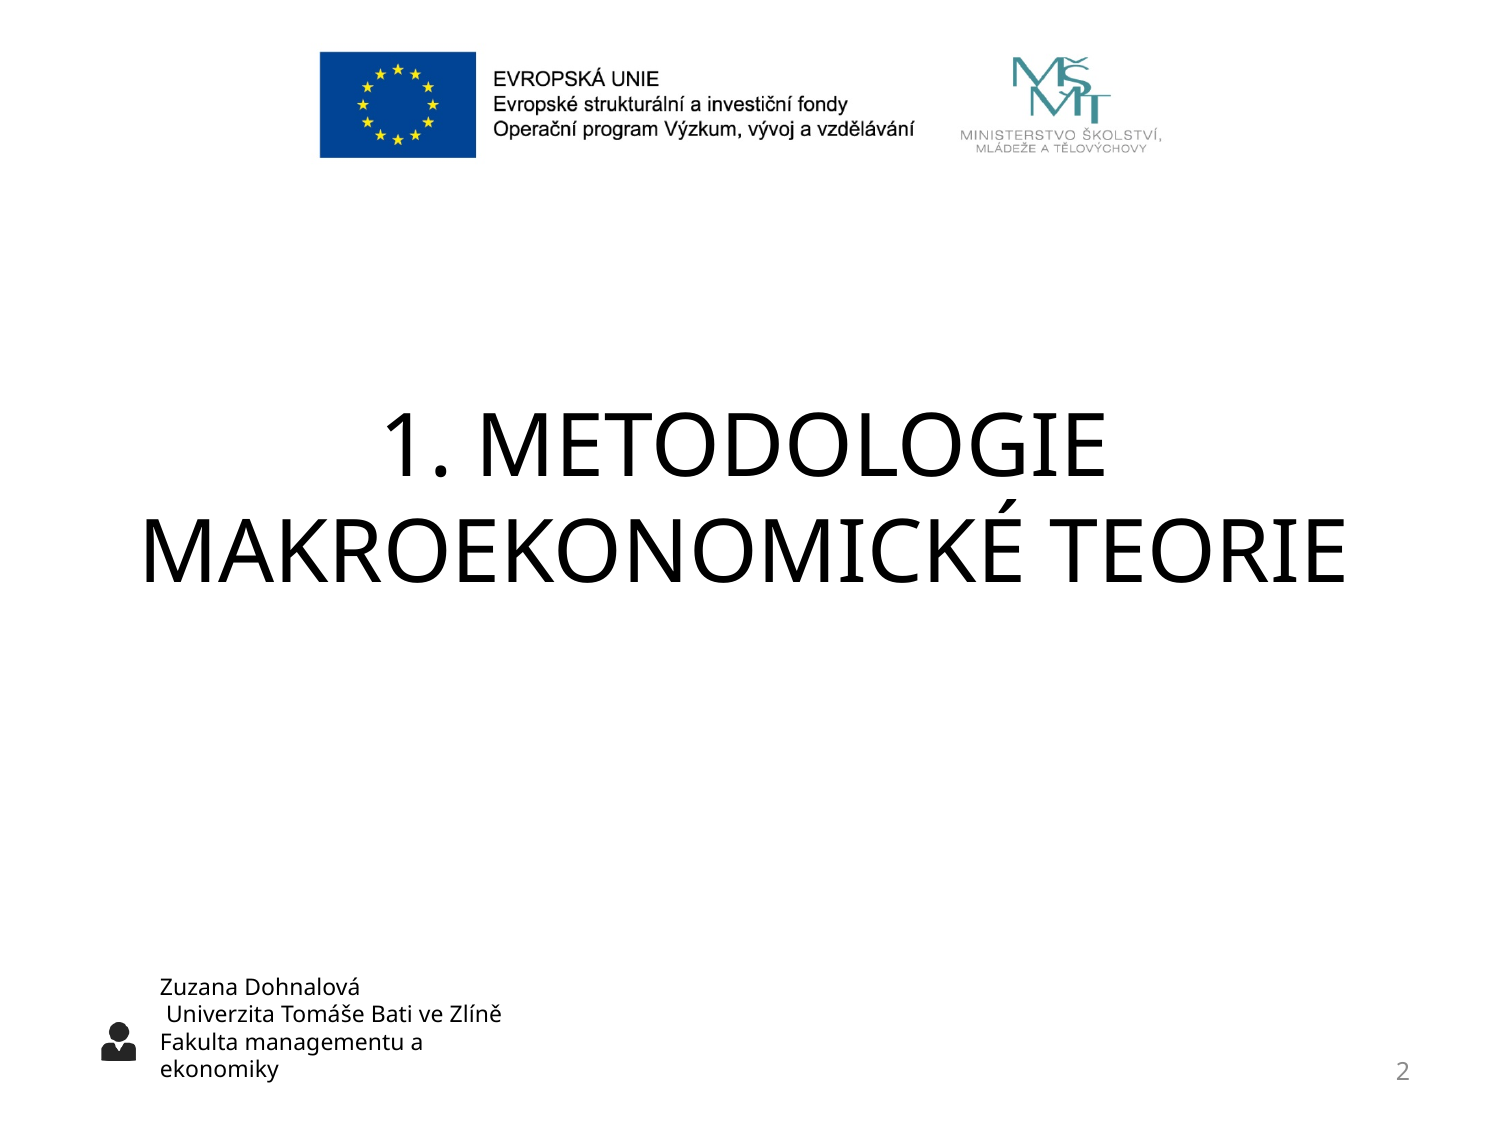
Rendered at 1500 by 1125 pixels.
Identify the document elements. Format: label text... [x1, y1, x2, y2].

title 1. METODOLOGIE MAKROEKONOMICKÉ TEORIE [112, 373, 1376, 615]
picture [101, 1021, 136, 1062]
picture [267, 0, 1213, 210]
slide_number 2 [1074, 1042, 1425, 1103]
footer Zuzana Dohnalová Univerzita Tomáše Bati ve Zlíně Fakulta managementu a ekonomiky [145, 999, 526, 1083]
